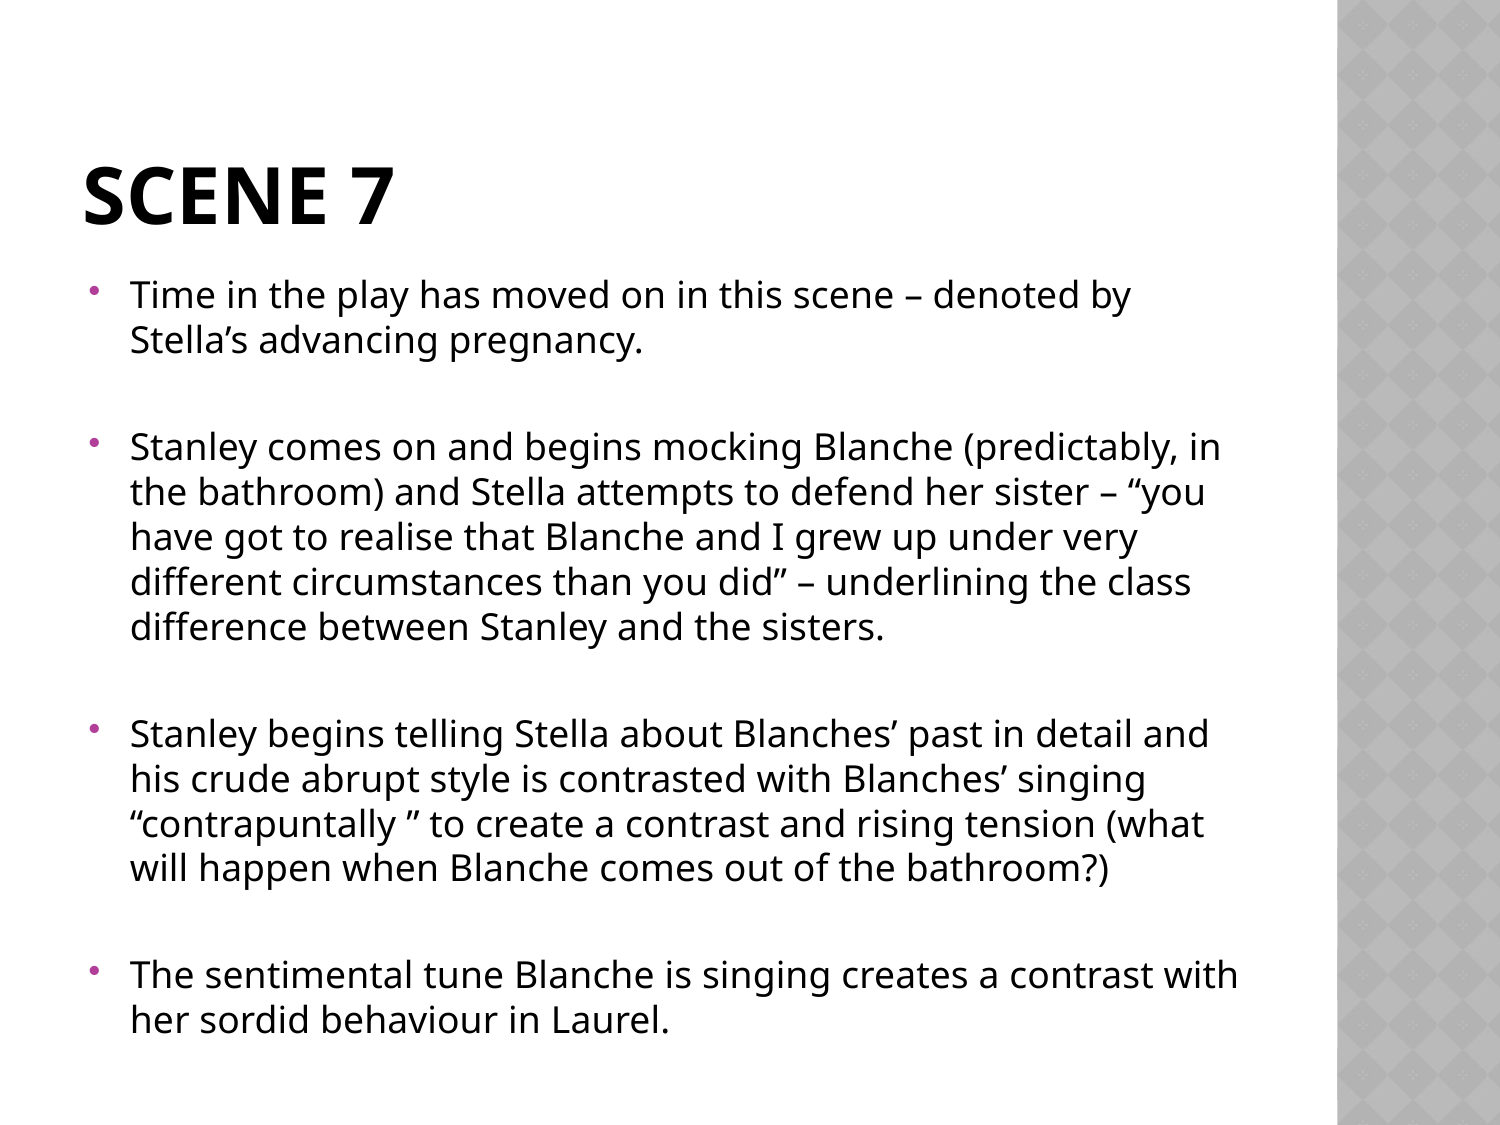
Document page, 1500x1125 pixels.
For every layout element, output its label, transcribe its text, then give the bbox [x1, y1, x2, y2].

list Time in the play has moved on in this scene – denoted by Stella’s advancing pregnancy. Stanley comes on and begins mocking Blanche (predictably, in the bathroom) and Stella attempts to defend her sister – “you have got to realise that Blanche and I grew up under very different circumstances than you did” – underlining the class difference between Stanley and the sisters. Stanley begins telling Stella about Blanches’ past in detail and his crude abrupt style is contrasted with Blanches’ singing “contrapuntally ” to create a contrast and rising tension (what will happen when Blanche comes out of the bathroom?) The sentimental tune Blanche is singing creates a contrast with her sordid behaviour in Laurel. [75, 264, 1263, 1059]
title Scene 7 [75, 52, 1263, 240]
